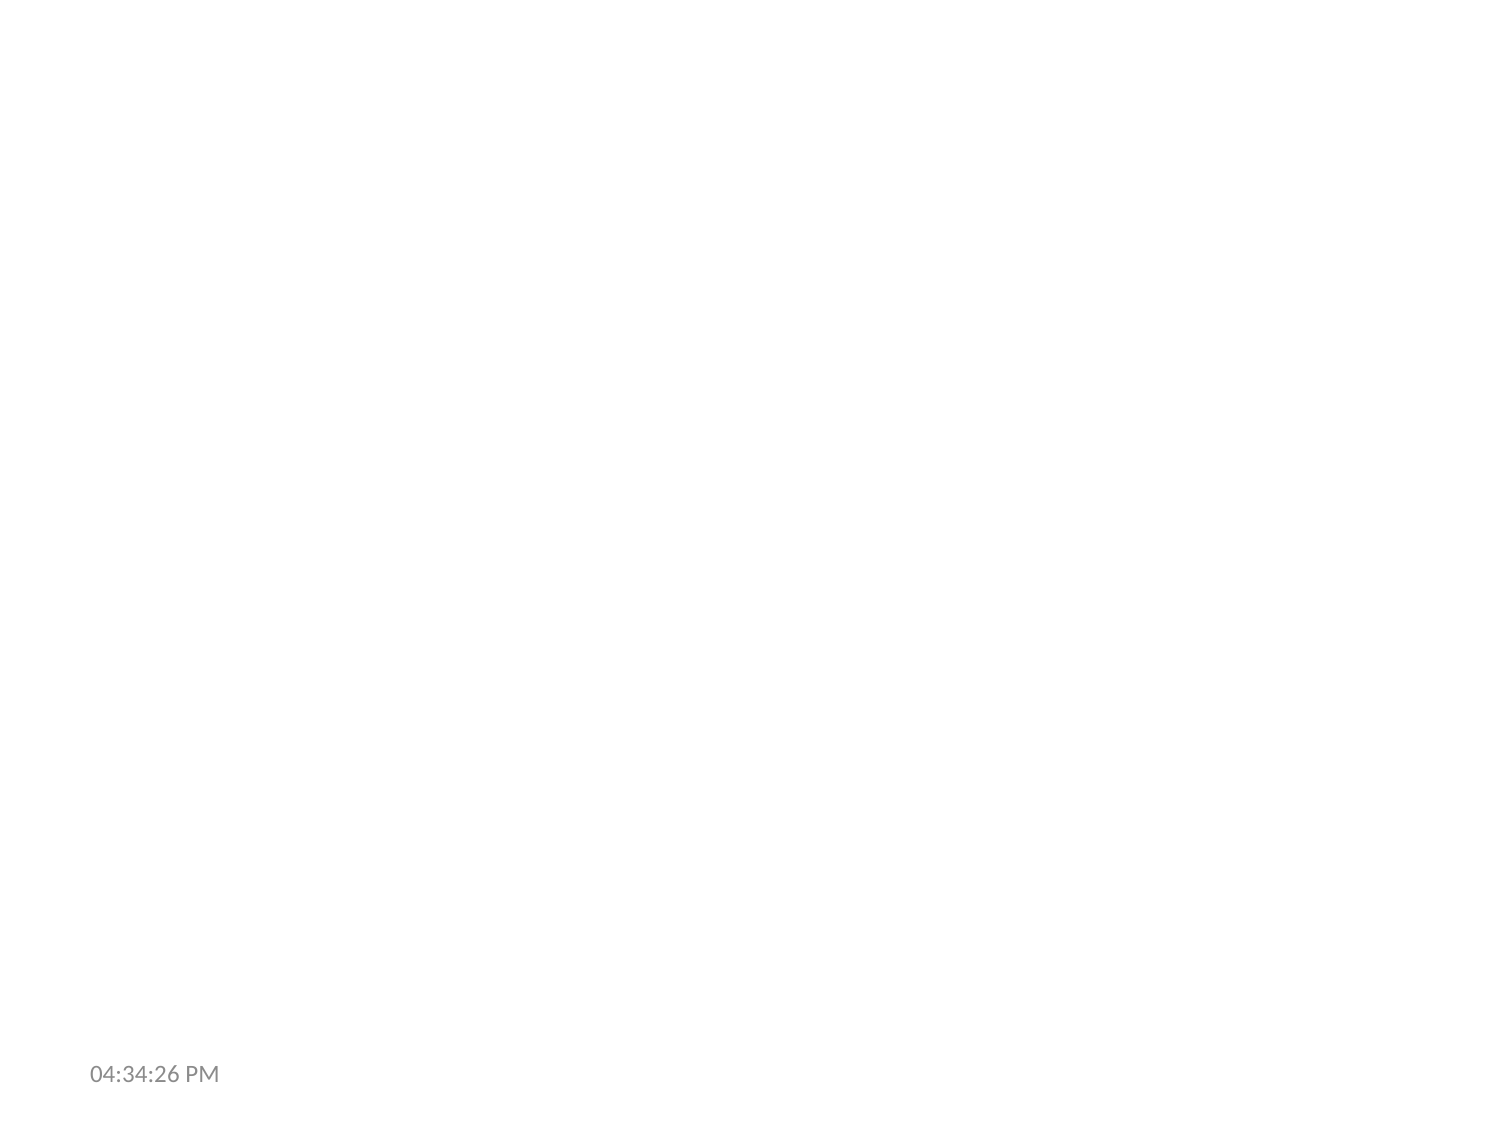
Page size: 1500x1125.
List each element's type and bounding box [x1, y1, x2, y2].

slide_number [75, 1042, 425, 1103]
